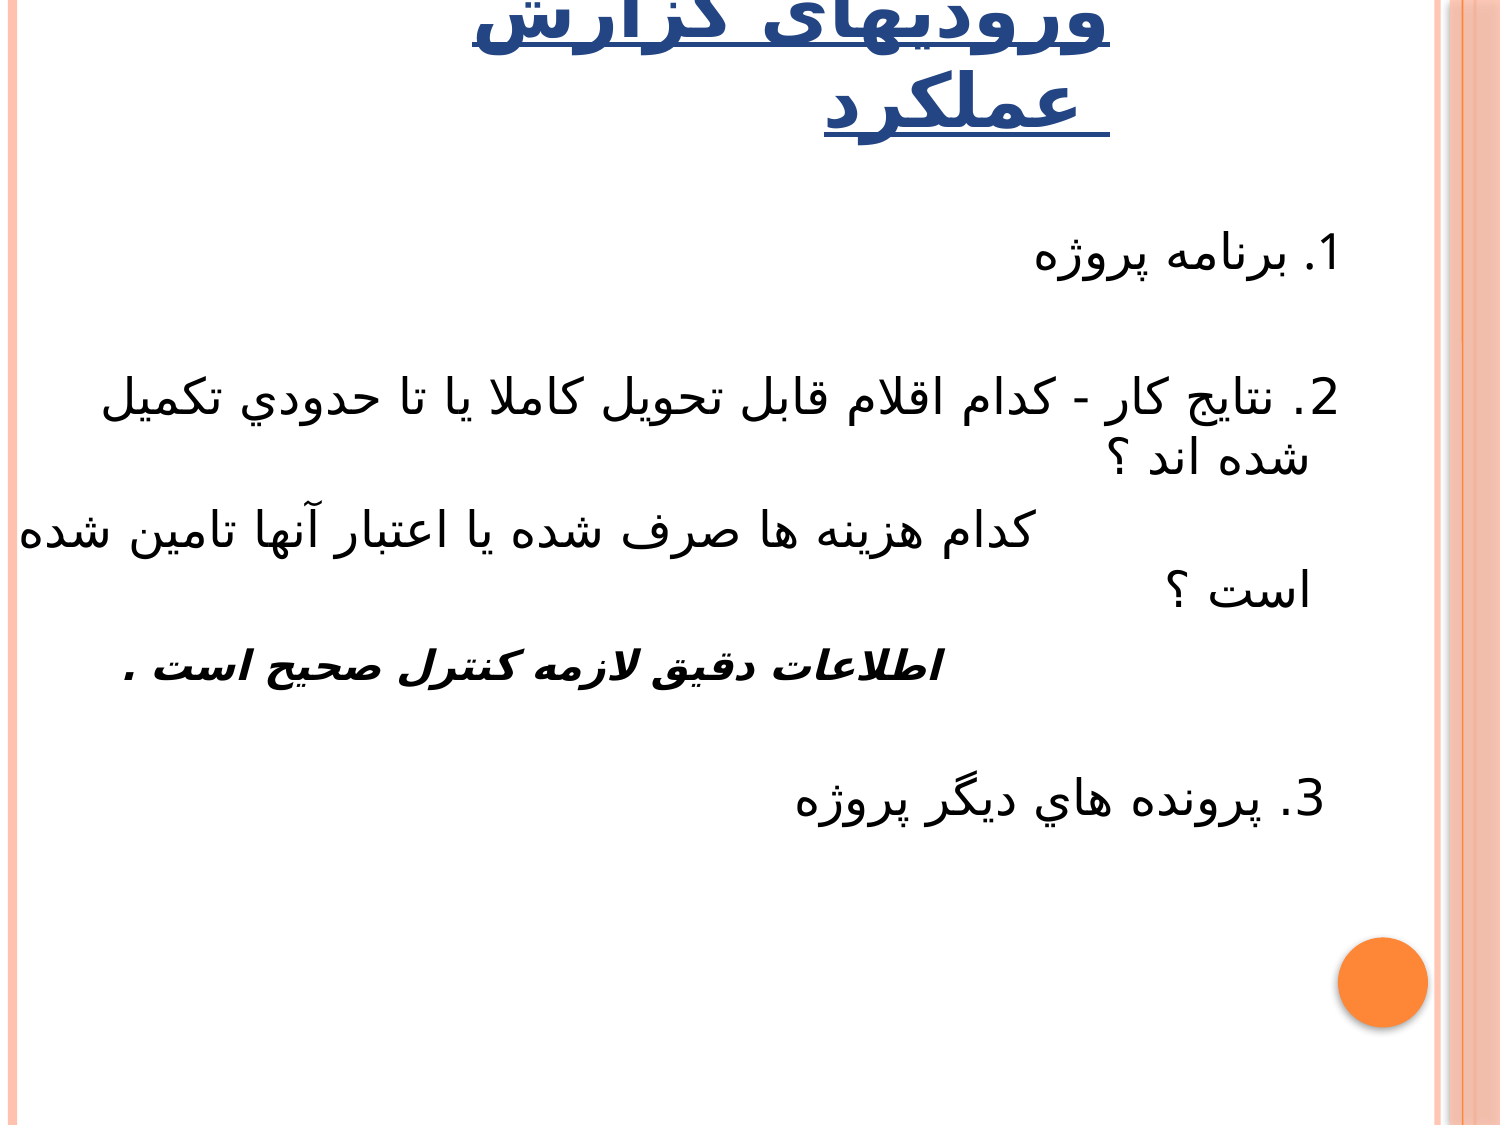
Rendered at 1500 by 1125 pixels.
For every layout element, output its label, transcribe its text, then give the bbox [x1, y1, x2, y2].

text_box 1. برنامه پروژه 2. نتايج كار - كدام اقلام قابل تحويل كاملا يا تا حدودي تكميل شده اند ؟ كدام هزينه ها صرف شده يا اعتبار آنها تامين شده است ؟ اطلاعات دقيق لازمه كنترل صحيح است . 3. پرونده هاي ديگر پروژه [0, 212, 1372, 888]
title وروديهای گزارش عملکرد [324, 0, 1125, 150]
